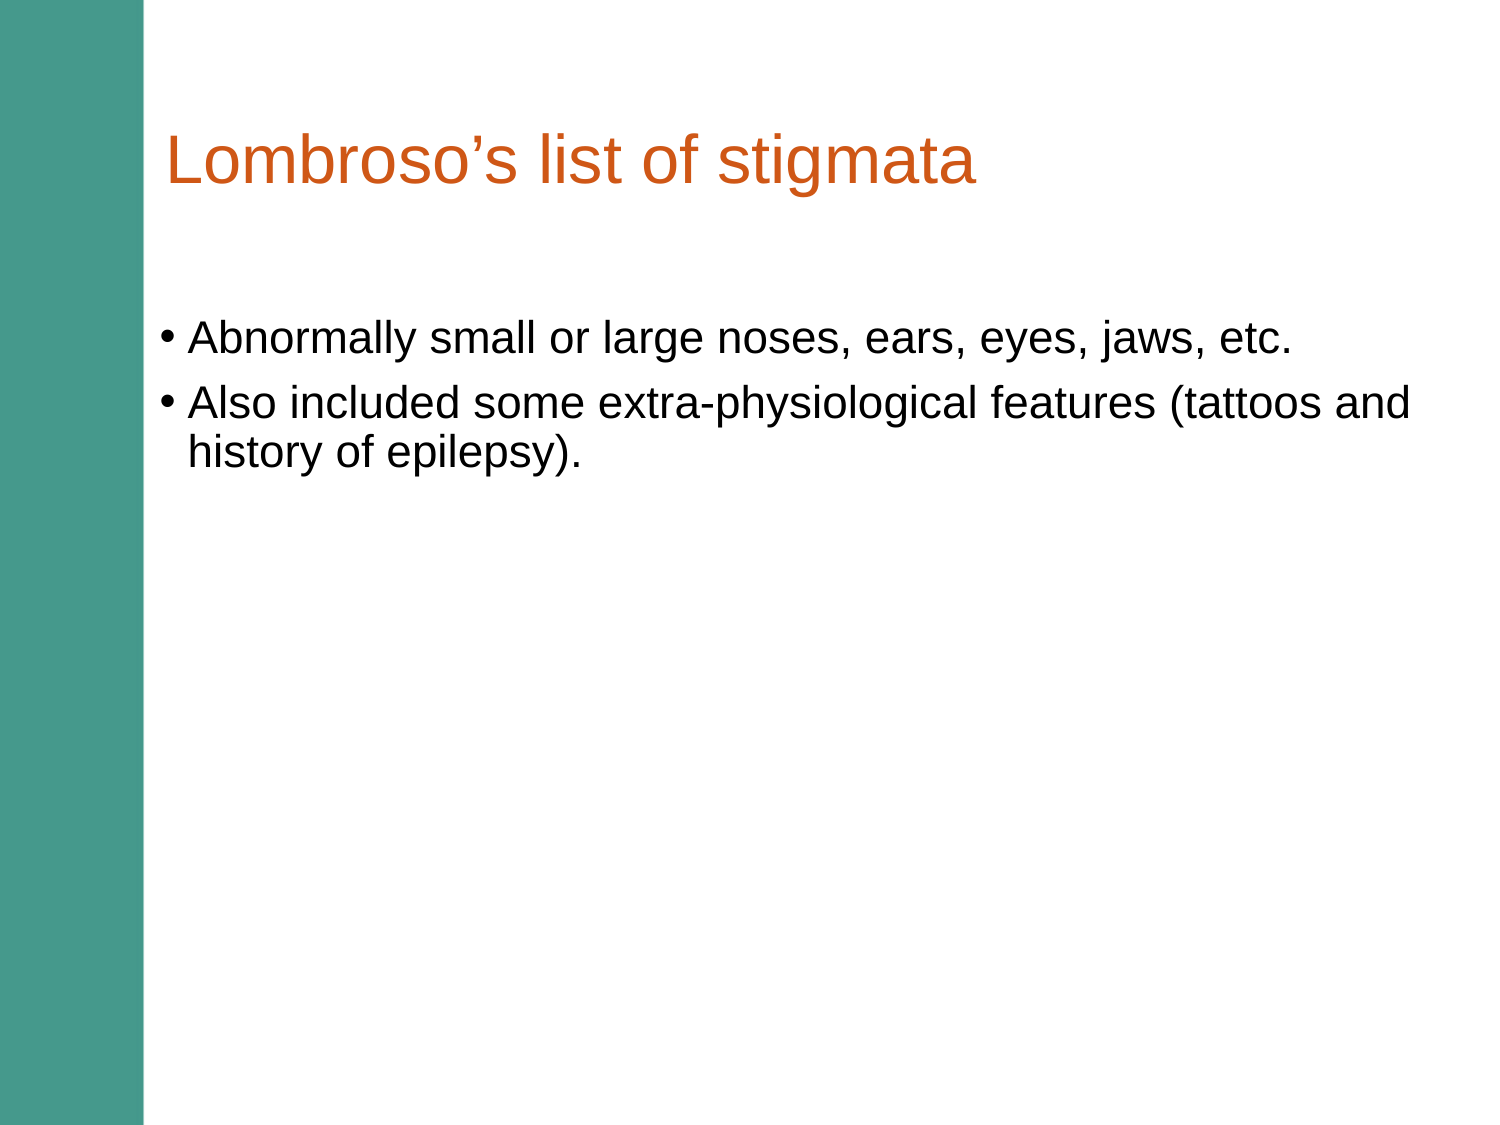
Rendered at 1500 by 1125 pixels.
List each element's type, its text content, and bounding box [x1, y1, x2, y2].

picture [0, 0, 1500, 1125]
list Abnormally small or large noses, ears, eyes, jaws, etc. Also included some extra-physiological features (tattoos and history of epilepsy). [144, 306, 1439, 613]
title Lombroso’s list of stigmata [150, 52, 1444, 271]
